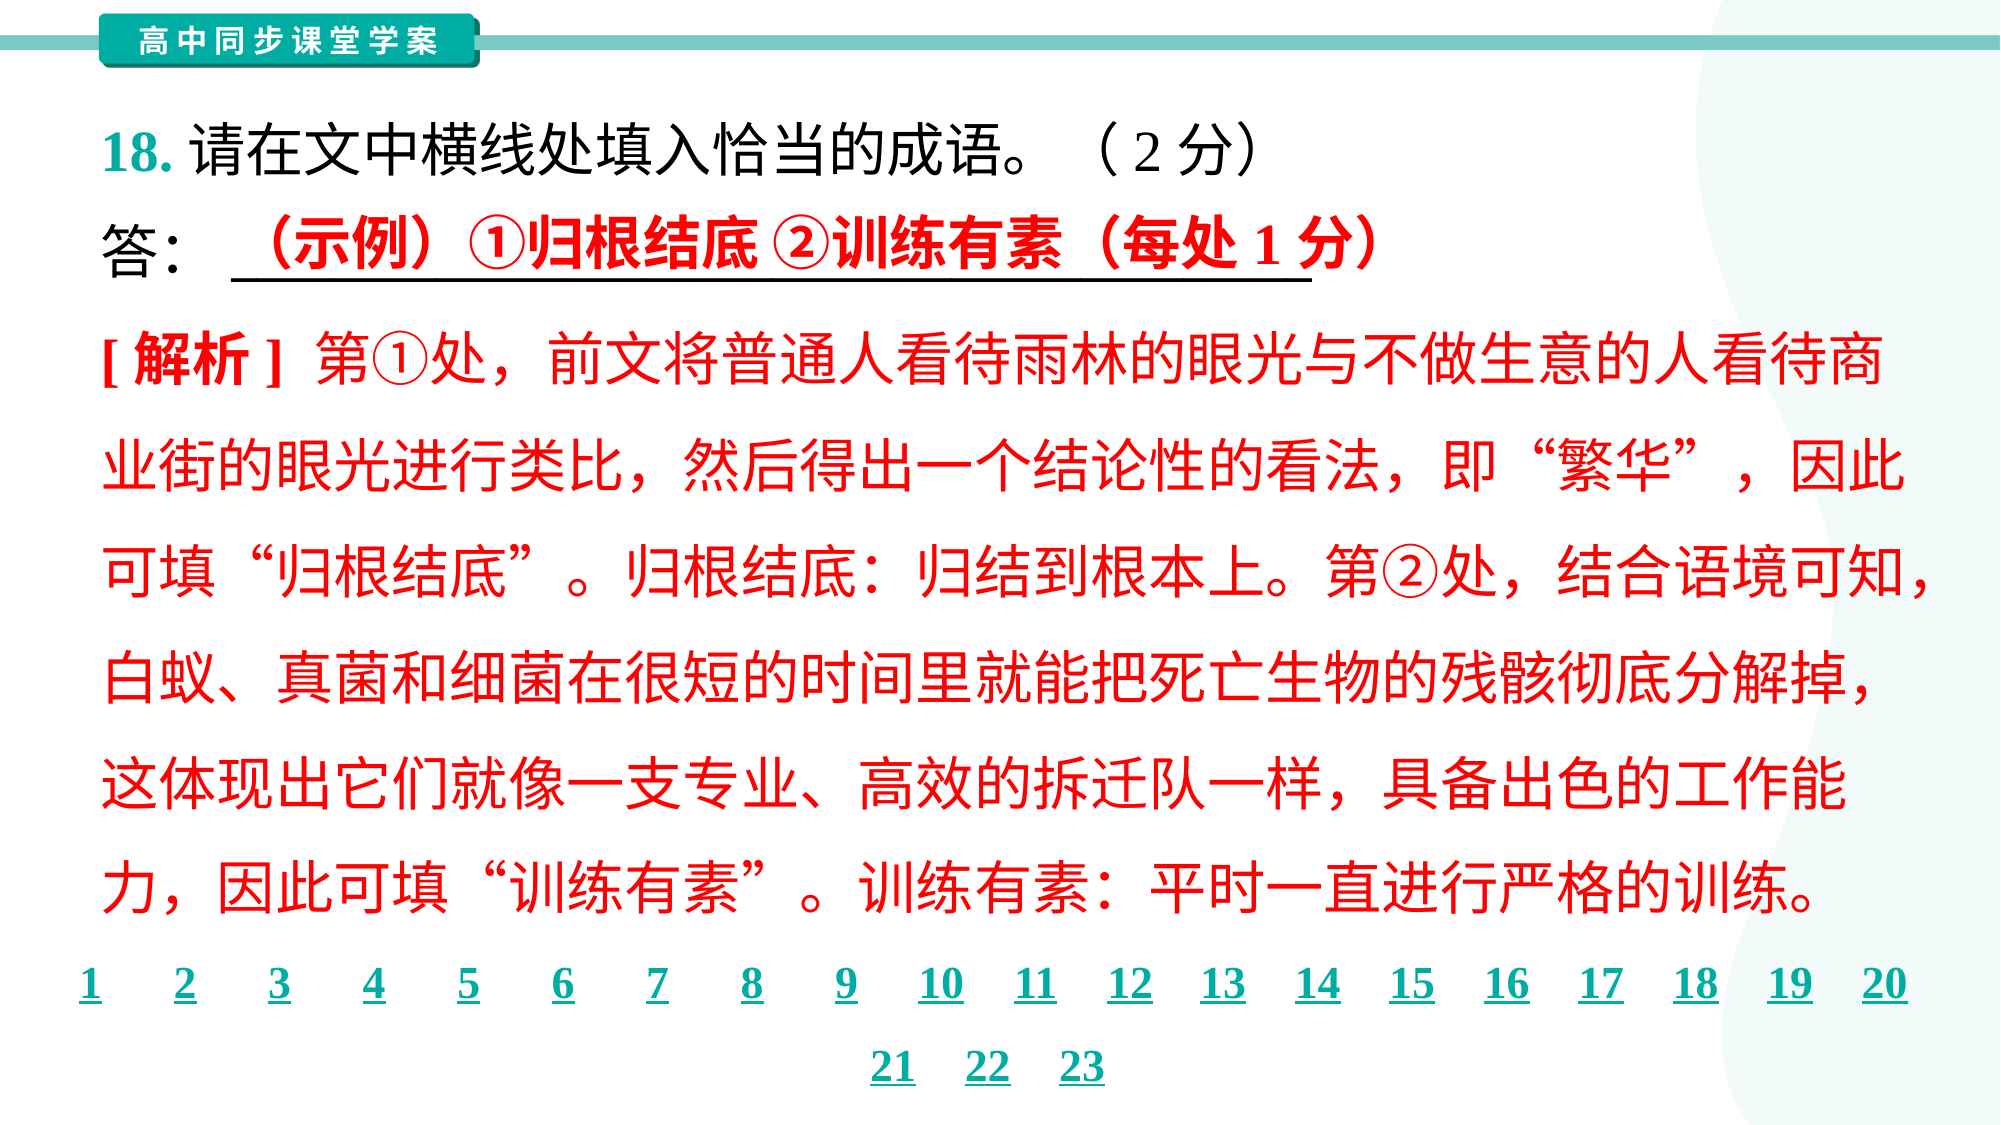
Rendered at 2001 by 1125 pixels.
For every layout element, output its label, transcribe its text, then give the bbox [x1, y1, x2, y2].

text_box （示例）①归根结底 ②训练有素（每处1分） [216, 174, 1432, 266]
picture [0, 0, 2000, 1125]
text_box [解析] 第①处，前文将普通人看待雨林的眼光与不做生意的人看待商 业街的眼光进行类比，然后得出一个结论性的看法，即“繁华”，因此 可填“归根结底”。归根结底：归结到根本上。第②处，结合语境可知， 白蚁、真菌和细菌在很短的时间里就能把死亡生物的残骸彻底分解掉， 这体现出它们就像一支专业、高效的拆迁队一样，具备出色的工作能 力，因此可填“训练有素”。训练有素：平时一直进行严格的训练。 [100, 286, 1899, 911]
text_box 18.请在文中横线处填入恰当的成语。（2分） 答：__________________________________________ [100, 76, 1899, 274]
